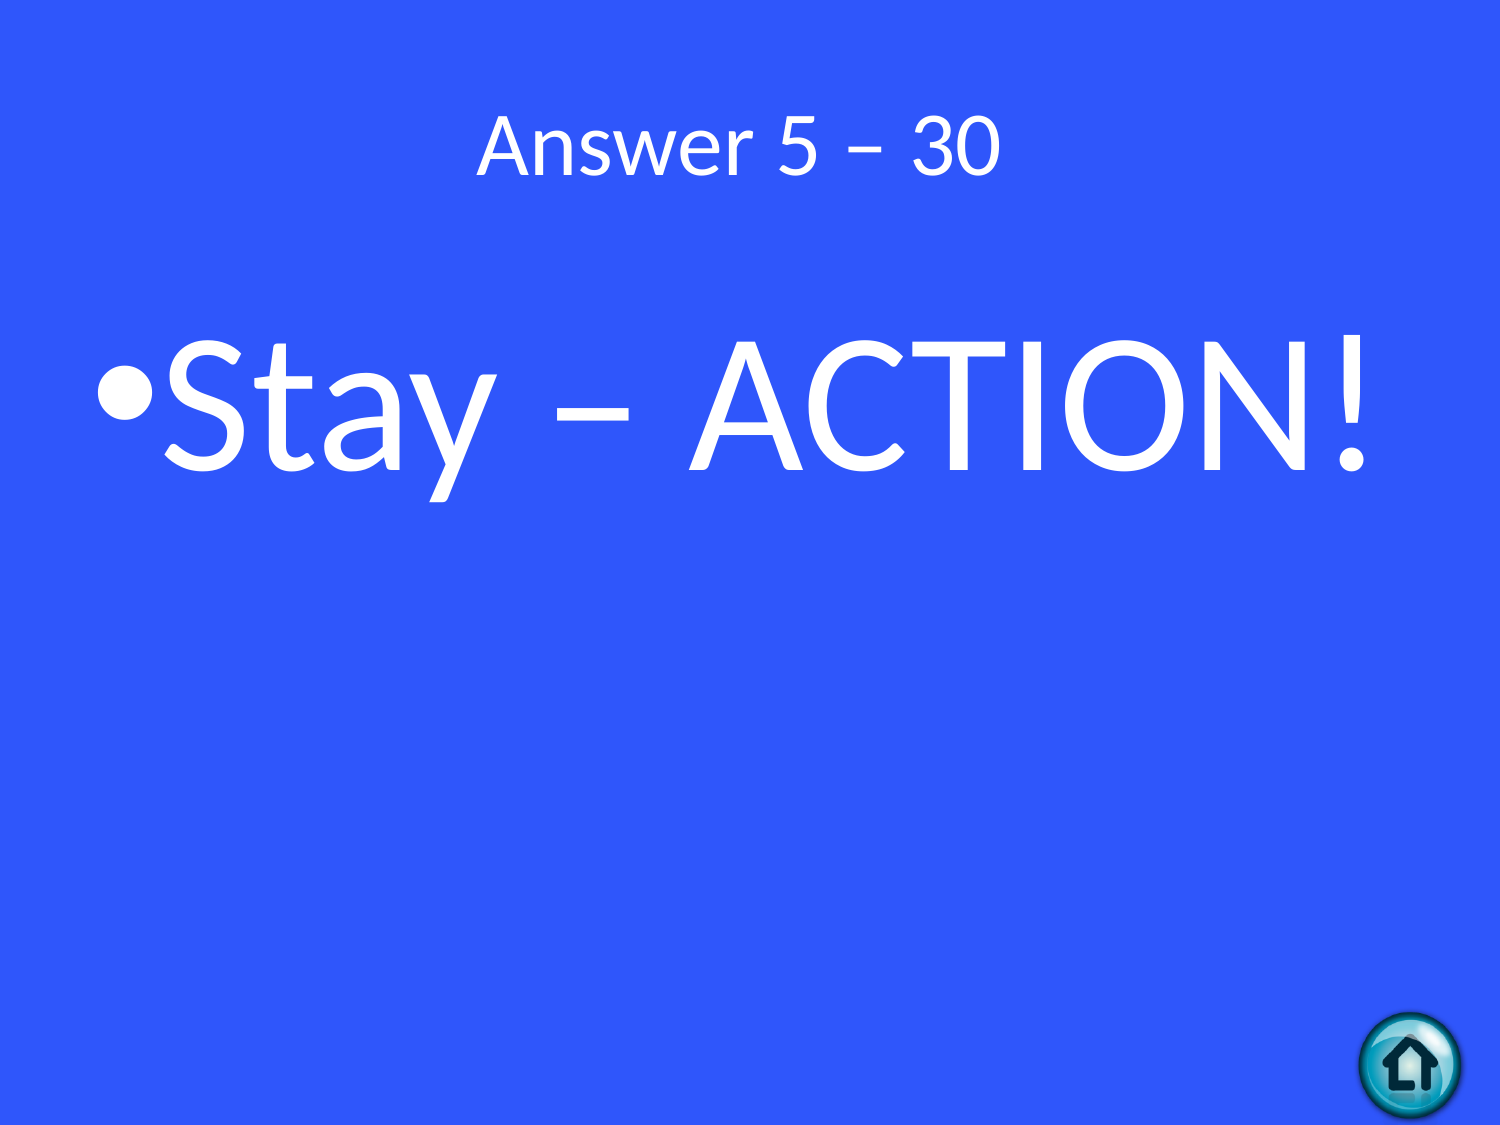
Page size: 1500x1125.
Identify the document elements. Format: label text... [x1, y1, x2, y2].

picture [1349, 1006, 1469, 1125]
list Stay – ACTION! [75, 262, 1425, 1005]
title Answer 5 – 30 [75, 45, 1425, 233]
